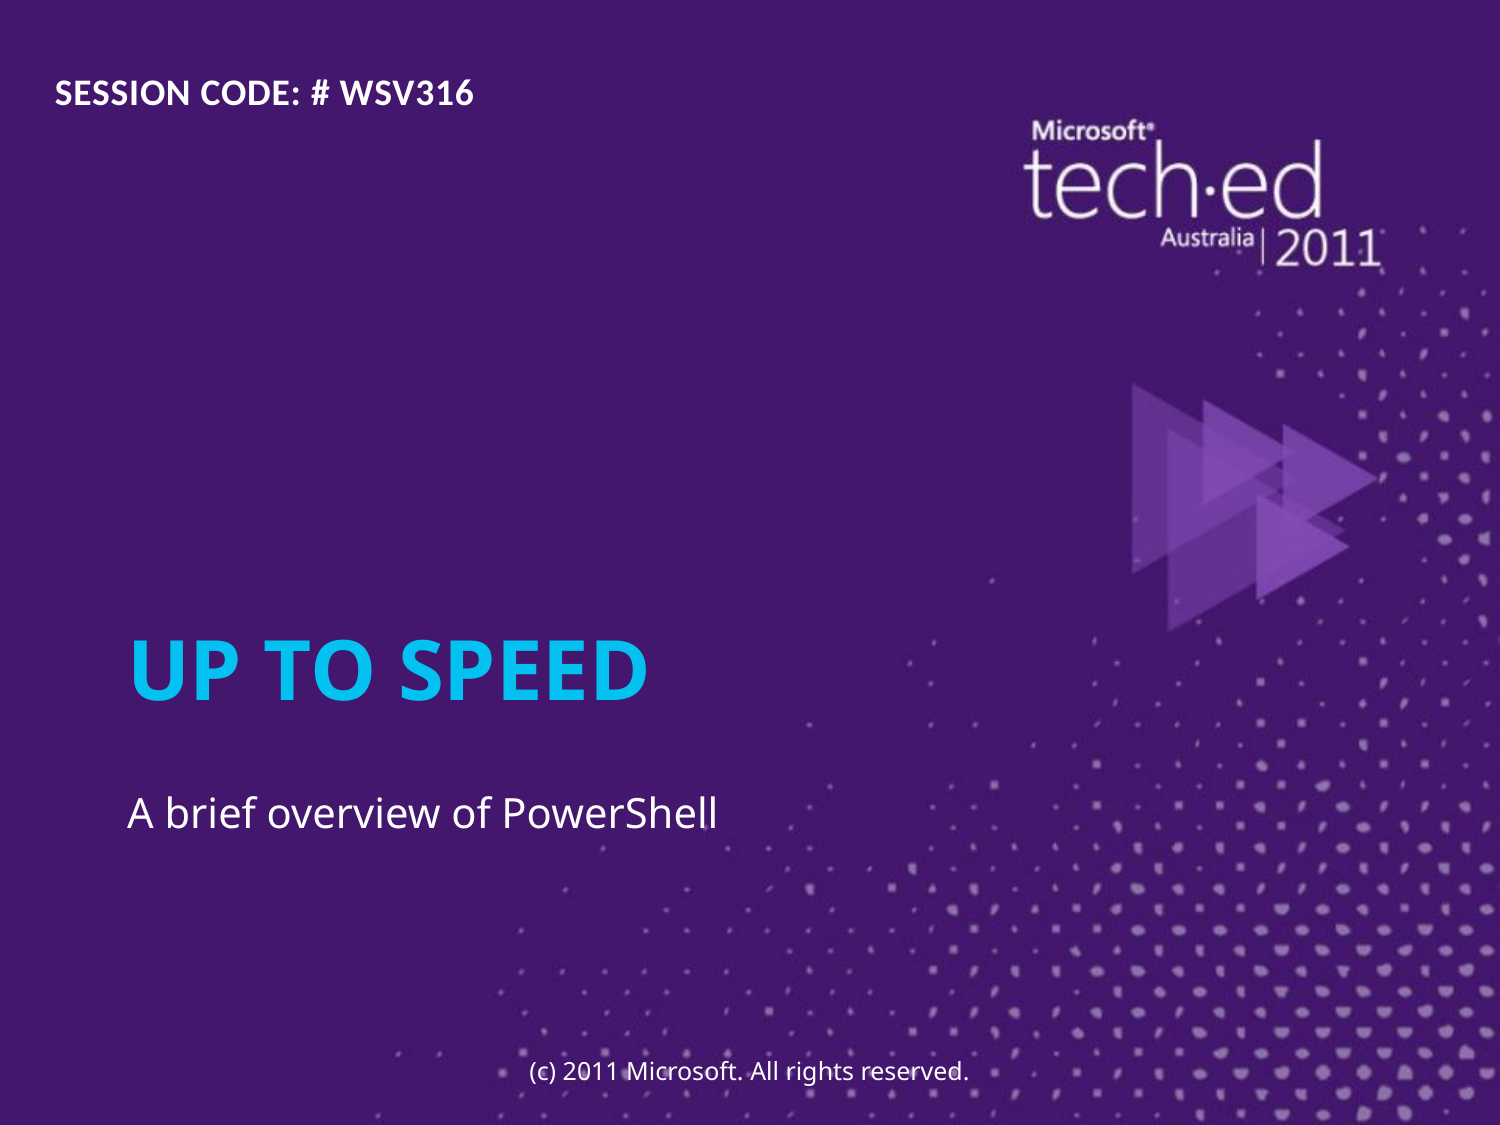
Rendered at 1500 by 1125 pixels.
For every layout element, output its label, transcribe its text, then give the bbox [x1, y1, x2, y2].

text_box SESSION CODE: # WSV316 [54, 73, 647, 114]
footer (c) 2011 Microsoft. All rights reserved. [512, 1042, 988, 1103]
list A brief overview of PowerShell [112, 597, 1388, 844]
picture [0, 0, 1500, 1125]
